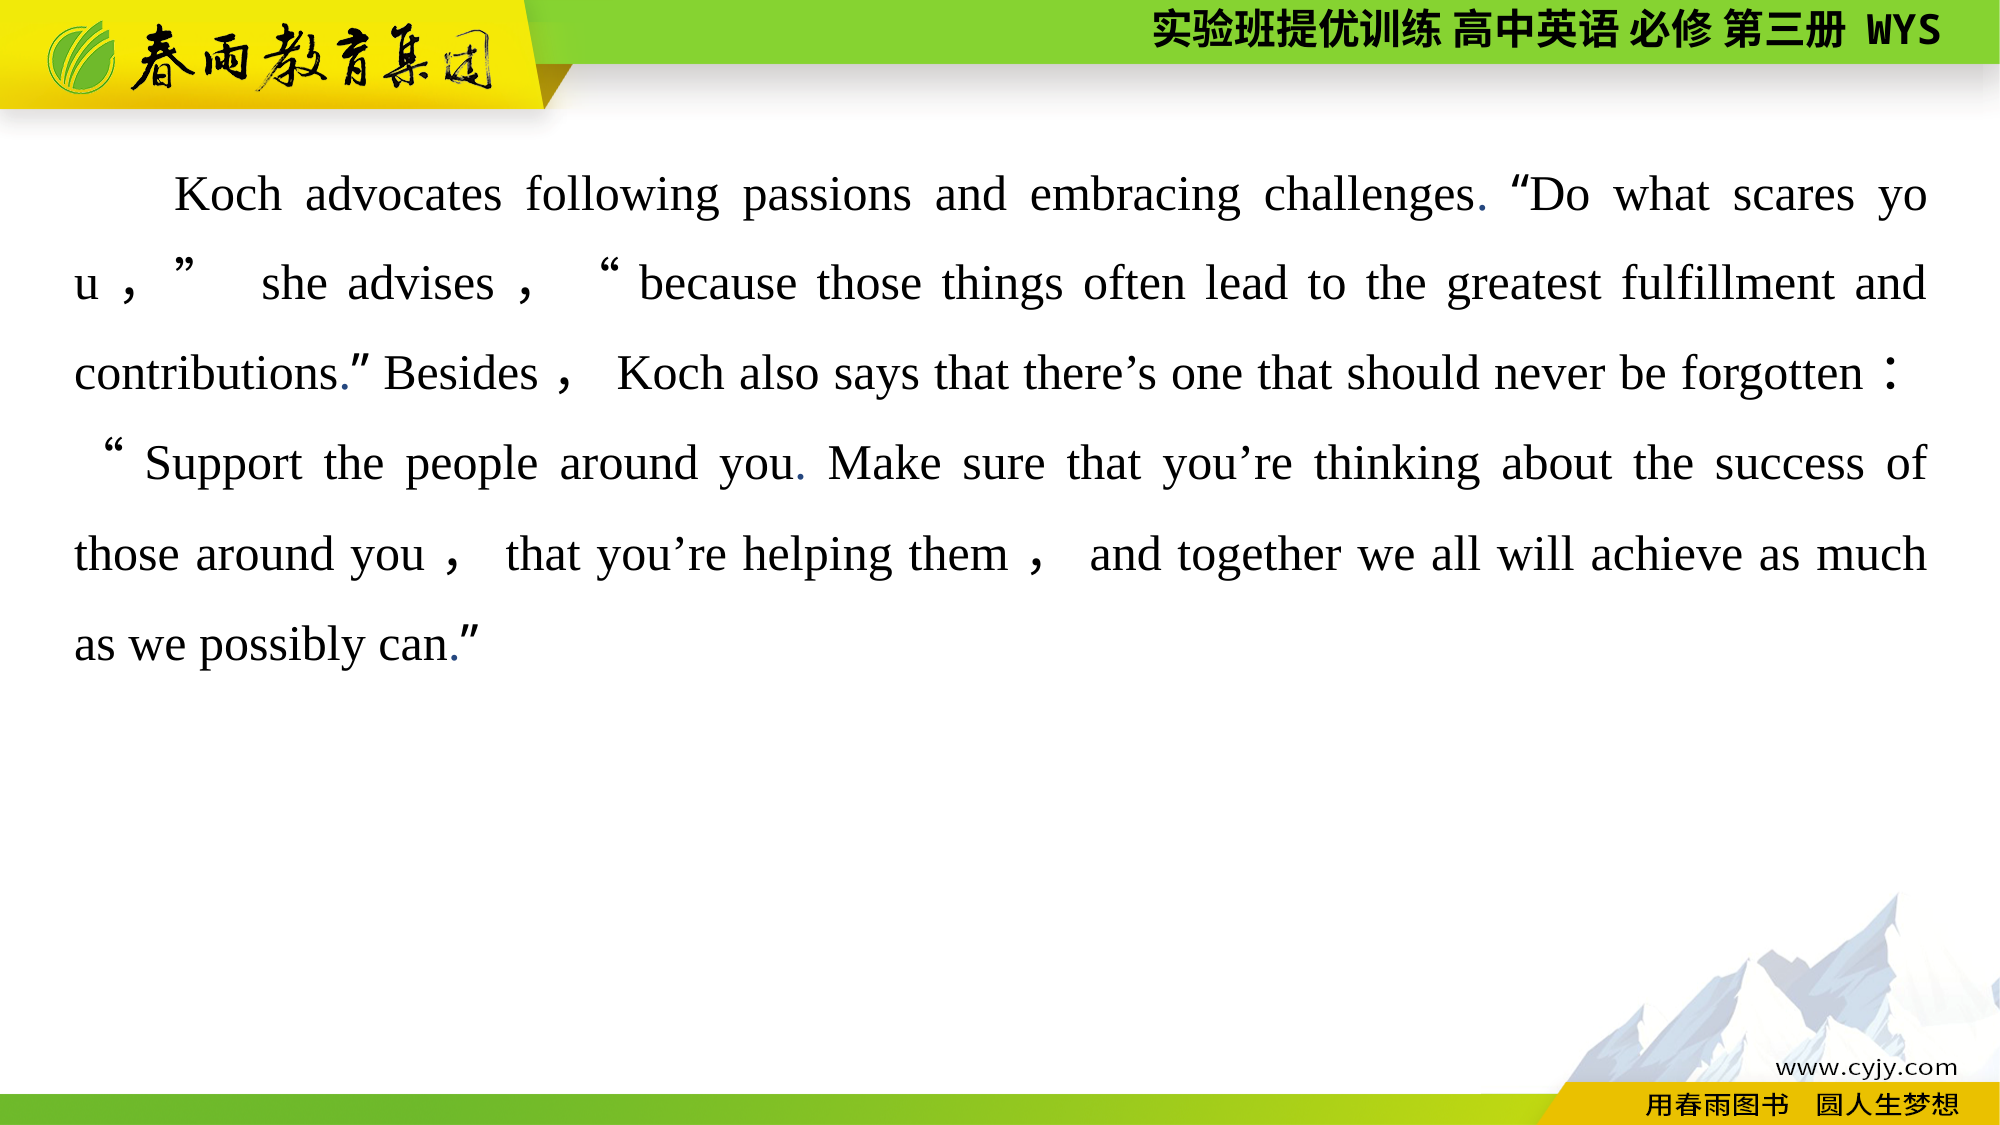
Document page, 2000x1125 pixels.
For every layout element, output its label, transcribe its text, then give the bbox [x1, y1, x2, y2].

picture [0, 0, 2000, 1125]
list Koch advocates following passions and embracing challenges. “Do what scares you，” she advises，“because those things often lead to the greatest fulfillment and contributions.” Besides，Koch also says that there’s one that should never be forgotten：“Support the people around you. Make sure that you’re thinking about the success of those around you，that you’re helping them，and together we all will achieve as much as we possibly can.” [59, 122, 1944, 672]
